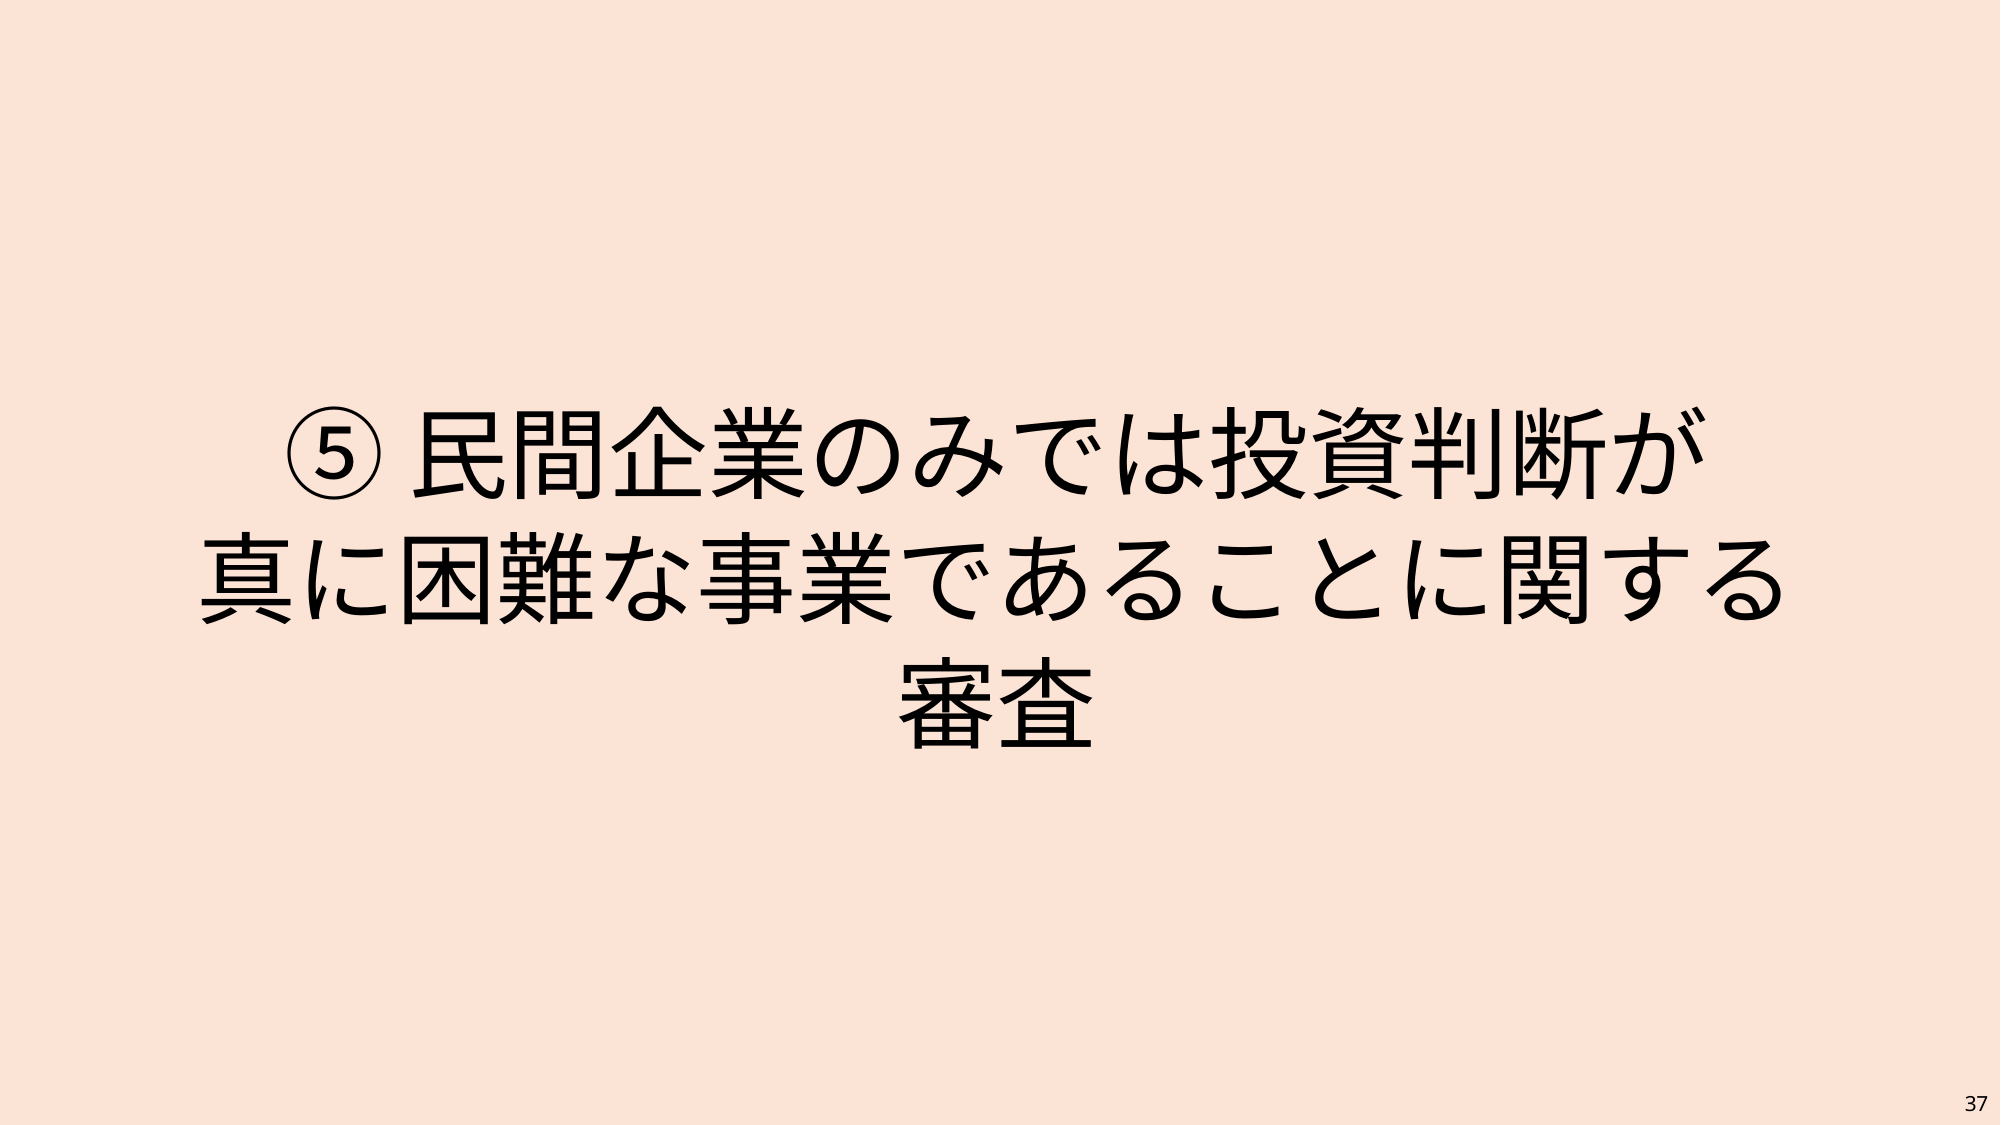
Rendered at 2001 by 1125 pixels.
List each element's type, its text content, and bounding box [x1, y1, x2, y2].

text_box ⑤民間企業のみでは投資判断が 真に困難な事業であることに関する審査 [125, 298, 1867, 827]
